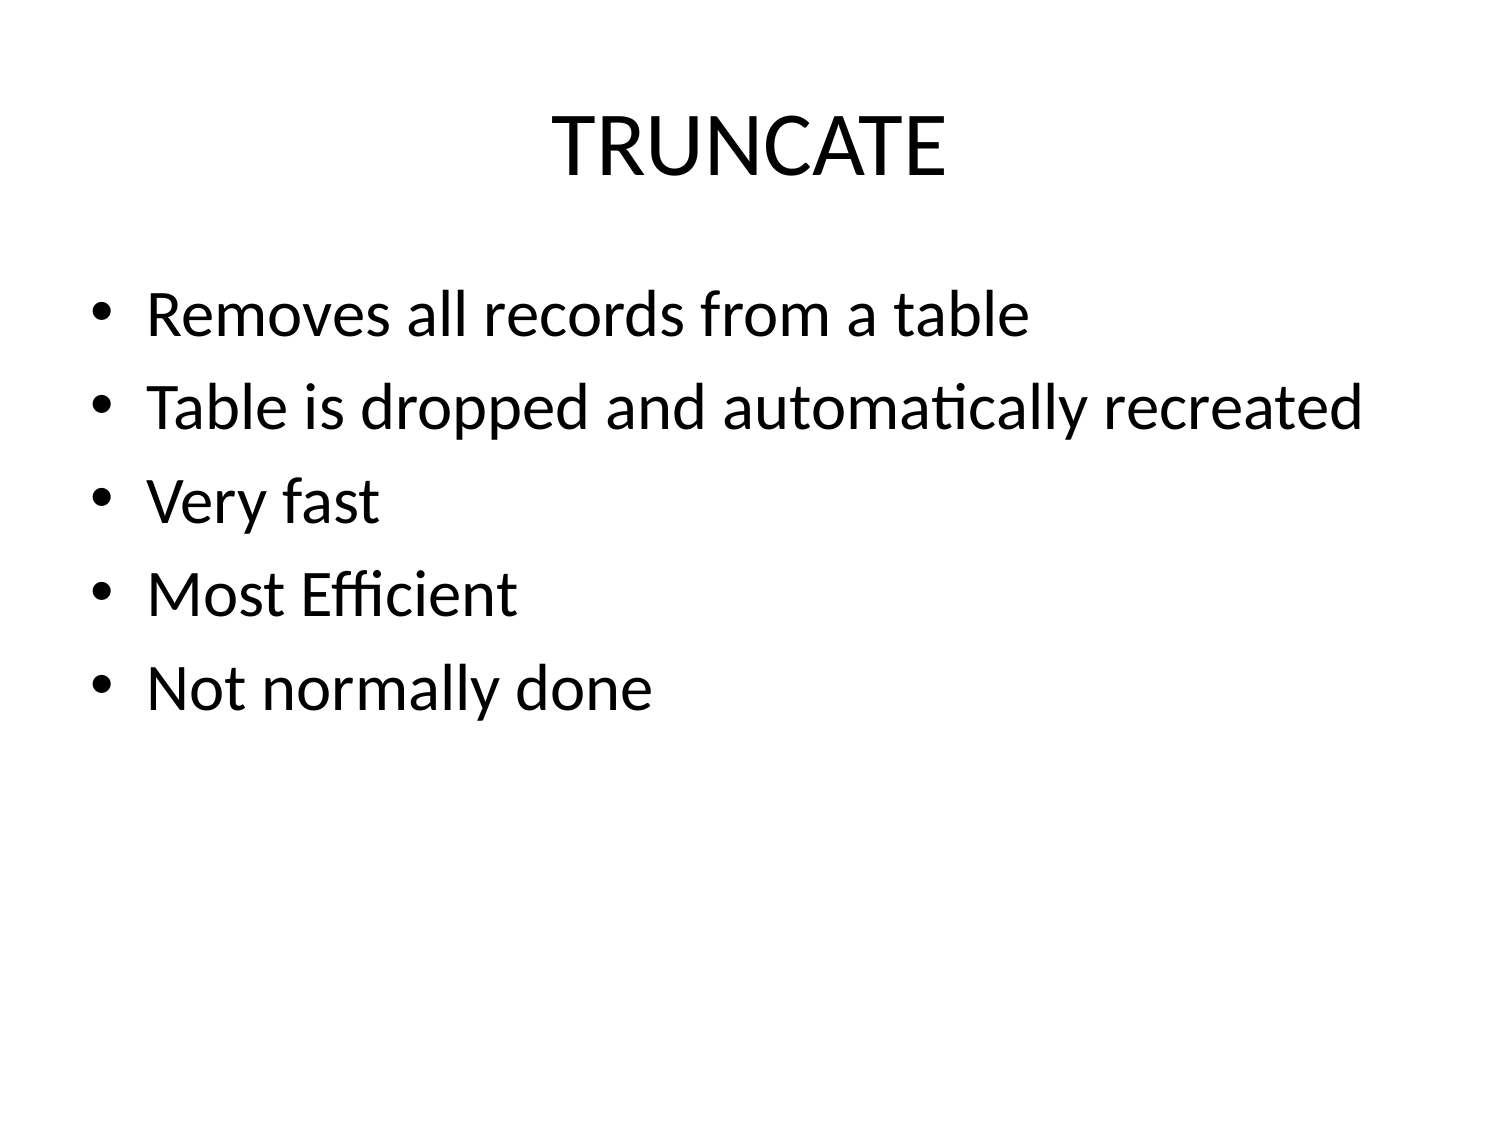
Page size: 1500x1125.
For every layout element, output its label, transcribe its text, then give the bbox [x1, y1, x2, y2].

list Removes all records from a table Table is dropped and automatically recreated Very fast Most Efficient Not normally done [75, 262, 1425, 1005]
title TRUNCATE [75, 45, 1425, 233]
